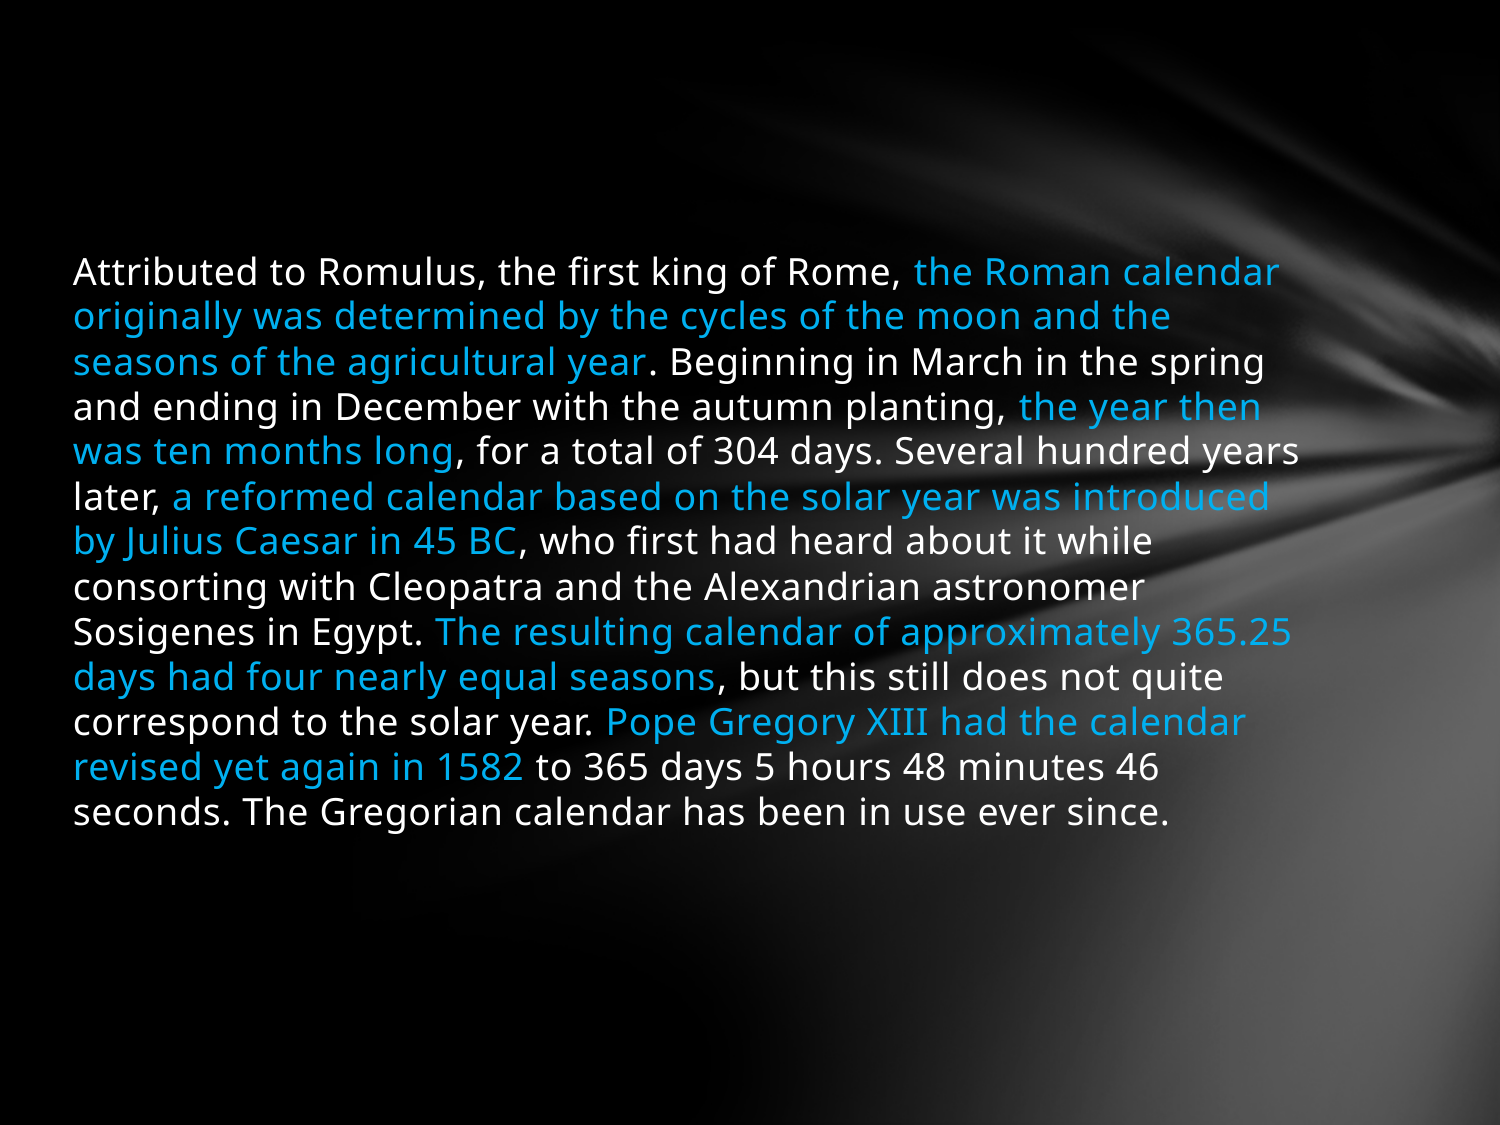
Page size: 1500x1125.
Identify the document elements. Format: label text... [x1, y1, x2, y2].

list Attributed to Romulus, the first king of Rome, the Roman calendar originally was determined by the cycles of the moon and the seasons of the agricultural year. Beginning in March in the spring and ending in December with the autumn planting, the year then was ten months long, for a total of 304 days. Several hundred years later, a reformed calendar based on the solar year was introduced by Julius Caesar in 45 BC, who first had heard about it while consorting with Cleopatra and the Alexandrian astronomer Sosigenes in Egypt. The resulting calendar of approximately 365.25 days had four nearly equal seasons, but this still does not quite correspond to the solar year. Pope Gregory XIII had the calendar revised yet again in 1582 to 365 days 5 hours 48 minutes 46 seconds. The Gregorian calendar has been in use ever since. [57, 239, 1318, 1015]
